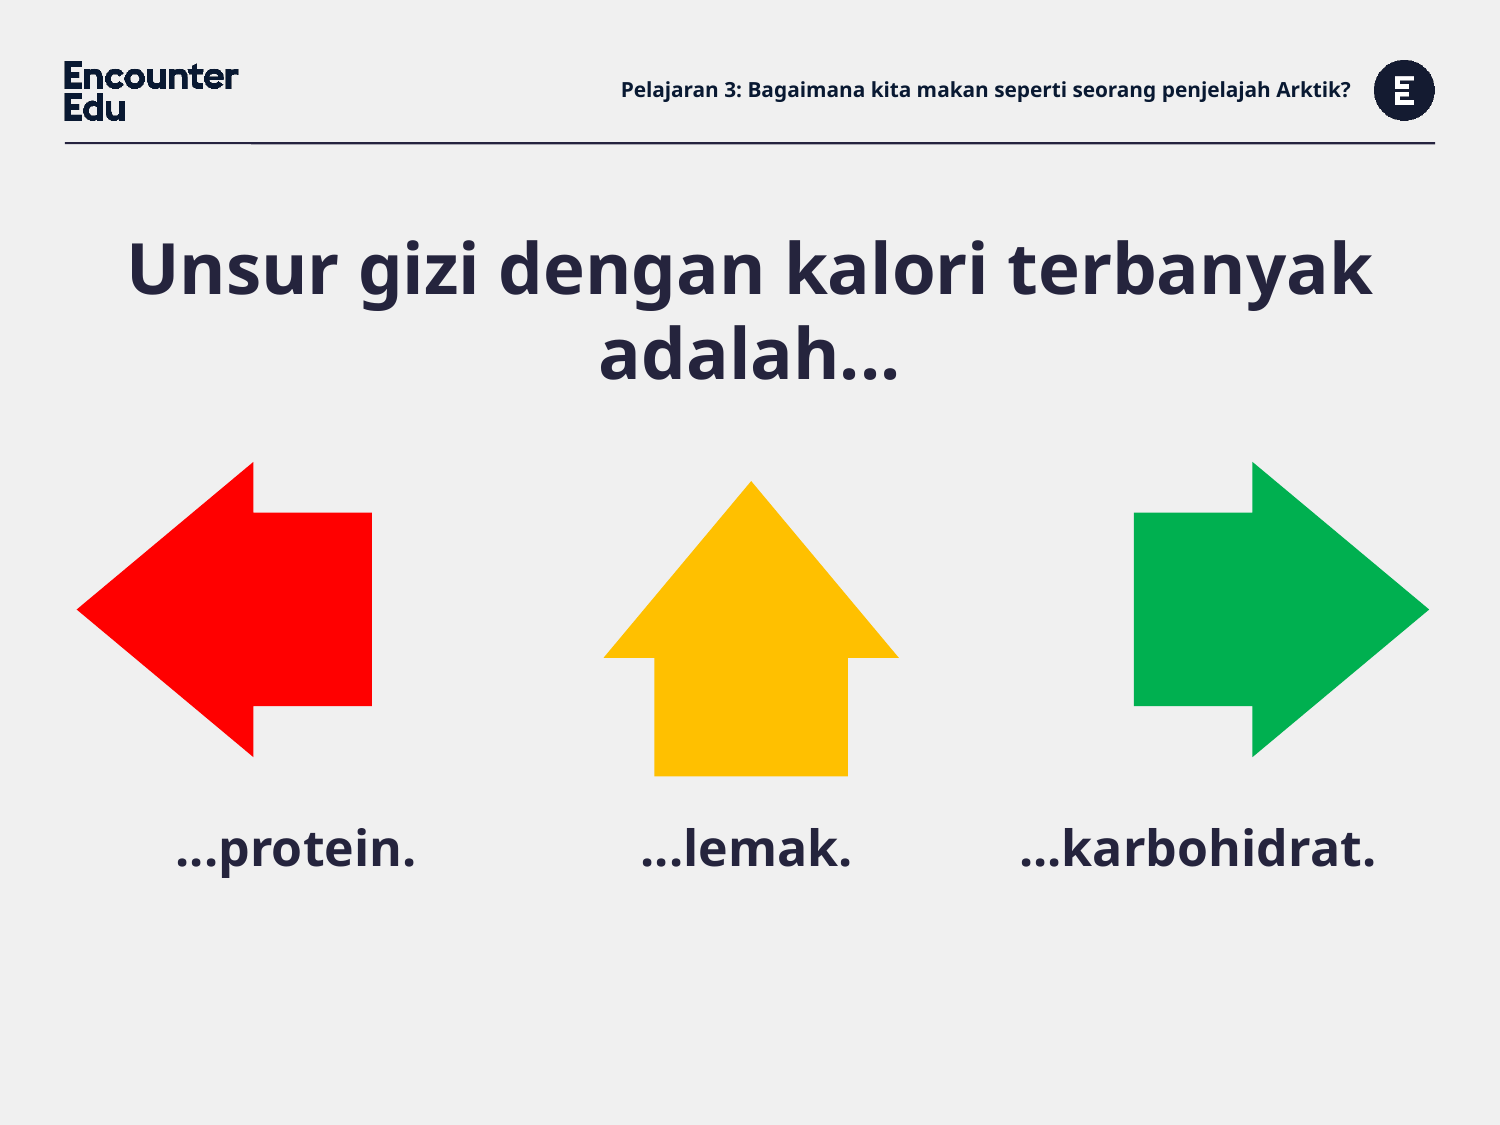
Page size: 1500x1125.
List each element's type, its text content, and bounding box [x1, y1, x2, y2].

title Pelajaran 3: Bagaimana kita makan seperti seorang penjelajah Arktik? [505, 67, 1359, 114]
text_box [74, 459, 375, 760]
text_box Unsur gizi dengan kalori terbanyak adalah... [73, 215, 1427, 401]
text_box [1131, 459, 1432, 760]
table_header ...protein. [71, 805, 522, 1020]
picture [1372, 58, 1436, 122]
table_header ...lemak. [522, 805, 972, 1020]
table_header ...karbohidrat. [972, 805, 1423, 1020]
text_box [601, 478, 901, 779]
picture [60, 59, 243, 122]
